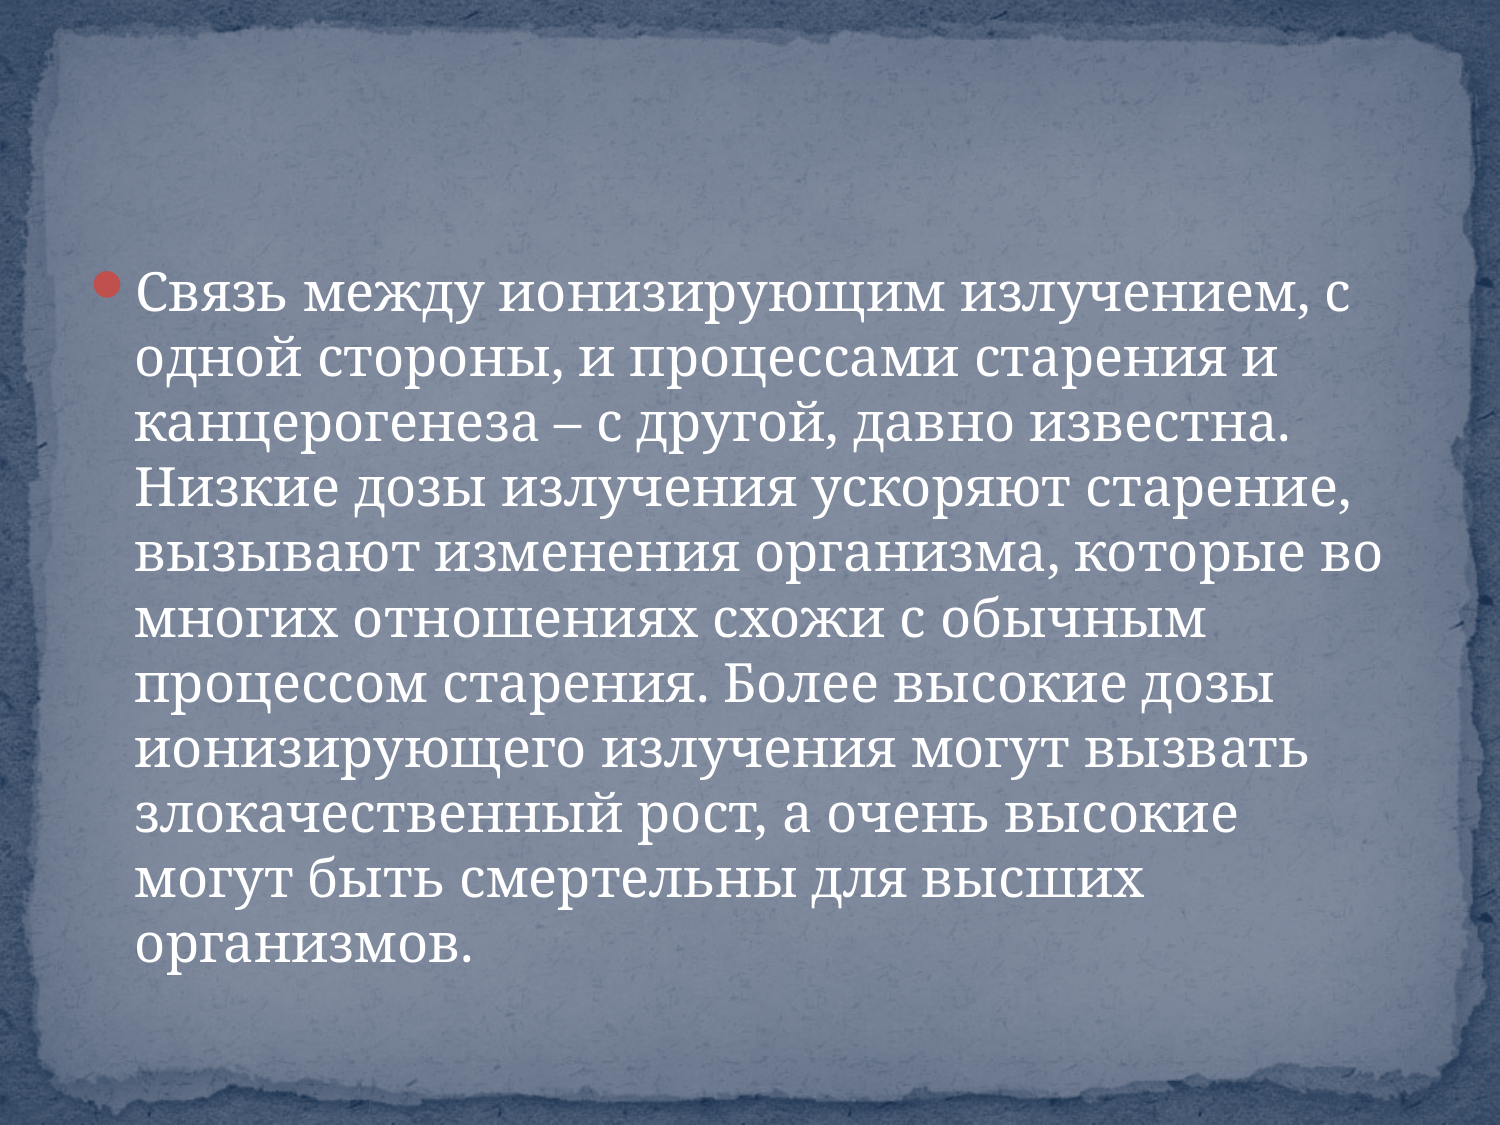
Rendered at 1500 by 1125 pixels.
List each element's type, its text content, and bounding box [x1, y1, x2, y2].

list Связь между ионизирующим излучением, с одной стороны, и процессами старения и канцерогенеза – с другой, давно известна. Низкие дозы излучения ускоряют старение, вызывают изменения организма, которые во многих отношениях схожи с обычным процессом старения. Более высокие дозы ионизирующего излучения могут вызвать злокачественный рост, а очень высокие могут быть смертельны для высших организмов. [75, 249, 1425, 1000]
